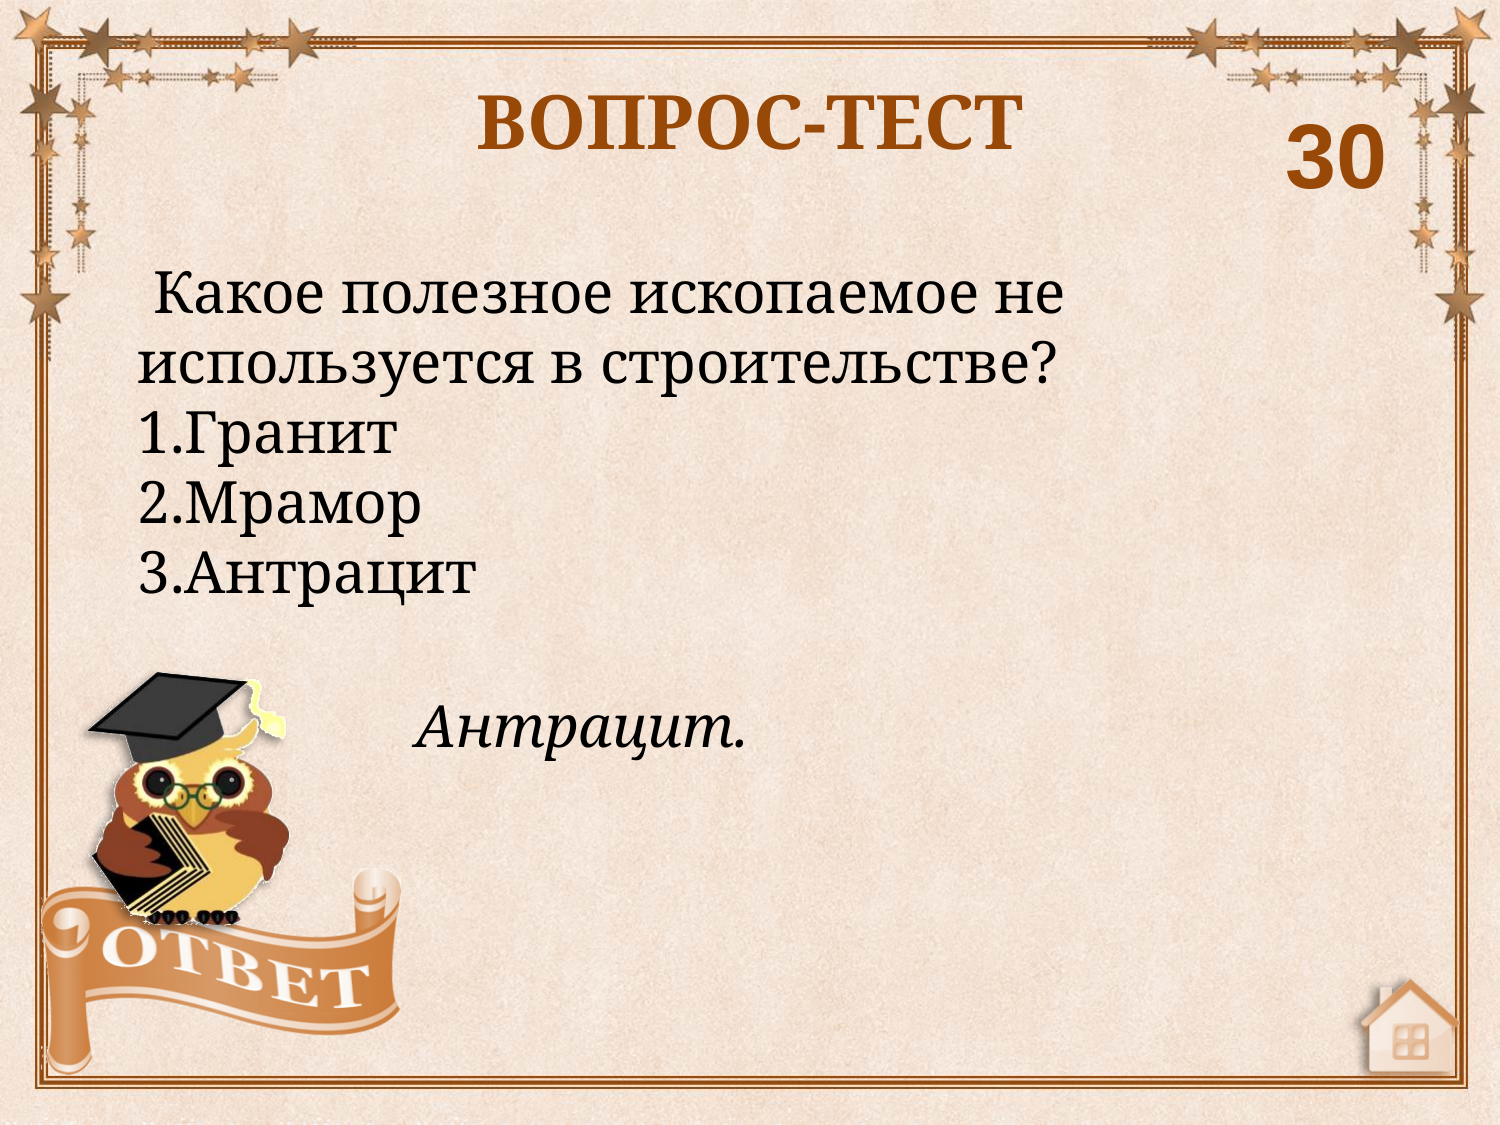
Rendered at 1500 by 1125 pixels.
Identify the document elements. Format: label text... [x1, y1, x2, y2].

text_box Антрацит. [400, 681, 1435, 766]
text_box 30 [1266, 89, 1407, 215]
text_box ВОПРОС-ТЕСТ [301, 66, 1200, 172]
picture [0, 0, 1500, 1125]
text_box Какое полезное ископаемое не используется в строительстве? 1.Гранит 2.Мрамор 3.Антрацит [123, 247, 1378, 695]
